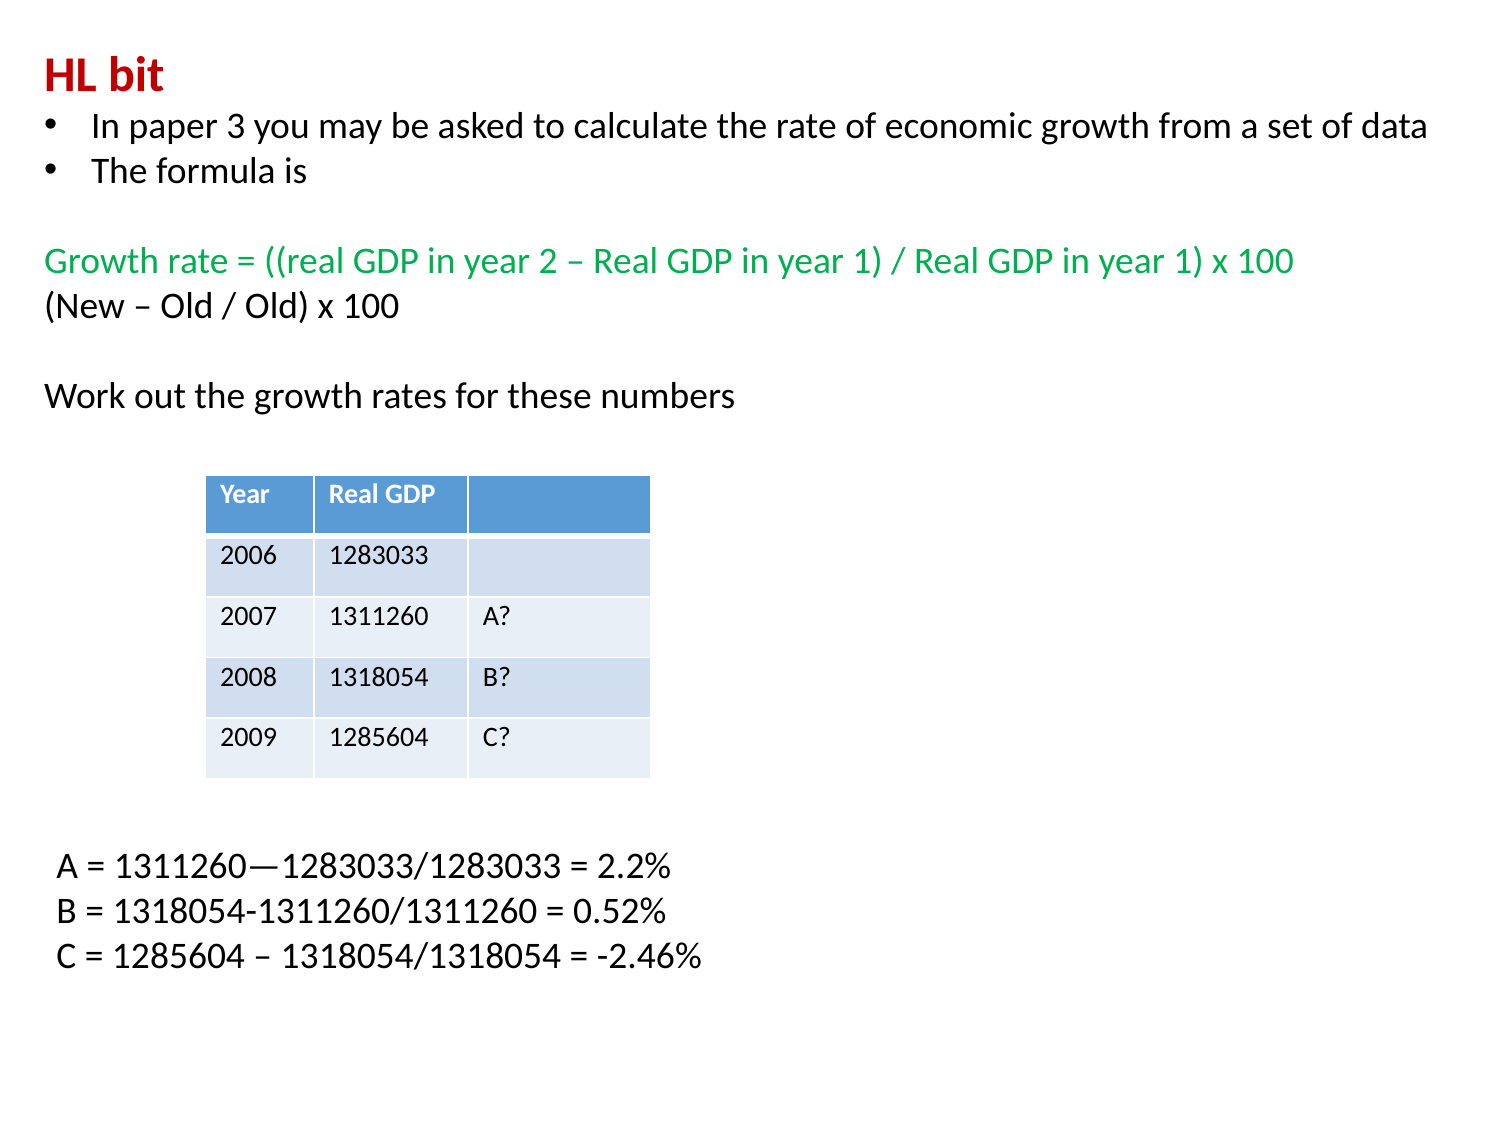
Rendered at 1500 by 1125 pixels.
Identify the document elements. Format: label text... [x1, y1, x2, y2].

table_header Real GDP [315, 476, 467, 533]
table_cell B? [469, 658, 650, 717]
table_cell 2009 [206, 719, 313, 778]
table_cell [469, 539, 650, 596]
table_header Year [206, 476, 313, 533]
table_cell A? [469, 598, 650, 657]
table_cell 2008 [206, 658, 313, 717]
table_cell 1318054 [315, 658, 467, 717]
table_cell 2006 [206, 539, 313, 596]
table_cell 1283033 [315, 539, 467, 596]
text_box HL bit In paper 3 you may be asked to calculate the rate of economic growth from a set of data The formula is Growth rate = ((real GDP in year 2 – Real GDP in year 1) / Real GDP in year 1) x 100 (New – Old / Old) x 100 Work out the growth rates for these numbers [29, 33, 1463, 569]
table_header [469, 476, 650, 533]
table_cell C? [469, 719, 650, 778]
table_cell 1311260 [315, 598, 467, 657]
text_box A = 1311260—1283033/1283033 = 2.2% B = 1318054-1311260/1311260 = 0.52% C = 1285604 – 1318054/1318054 = -2.46% [41, 833, 1131, 984]
table_cell 1285604 [315, 719, 467, 778]
table_cell 2007 [206, 598, 313, 657]
